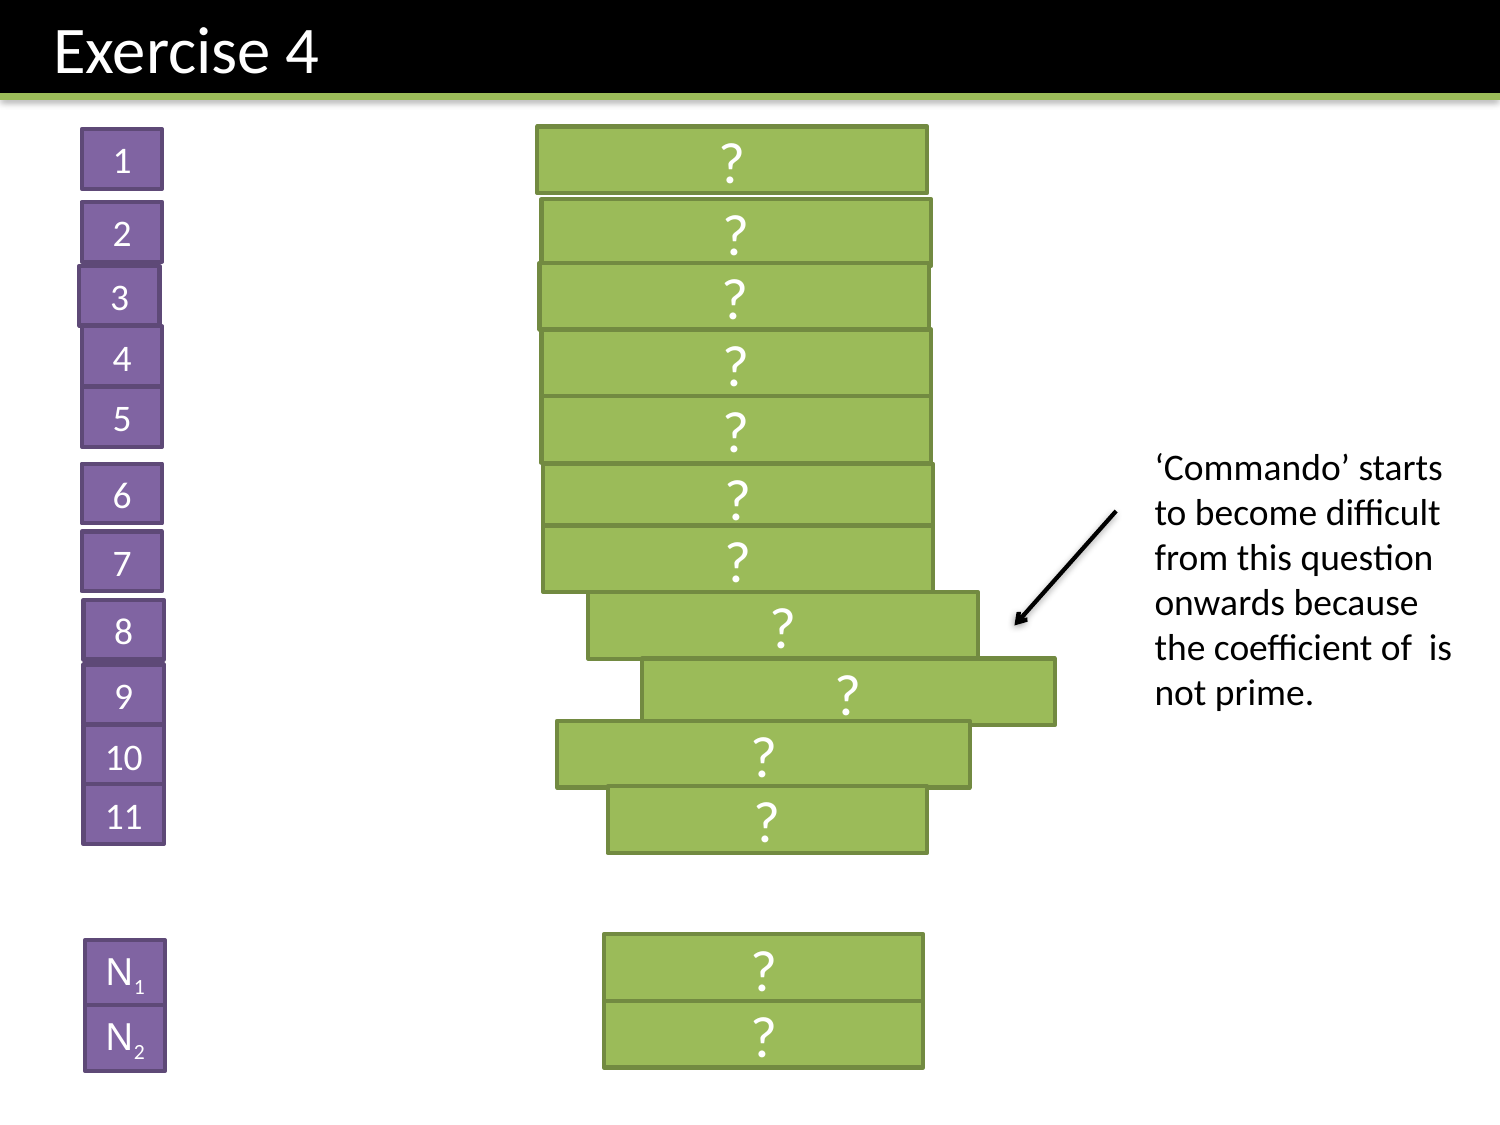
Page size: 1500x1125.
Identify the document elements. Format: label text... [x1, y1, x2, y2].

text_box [0, 0, 1500, 99]
text_box ? [541, 523, 935, 594]
text_box ? [539, 394, 933, 465]
text_box 9 [81, 662, 166, 723]
text_box ? [539, 197, 933, 268]
text_box ? [539, 327, 933, 394]
text_box N1 [83, 938, 167, 1003]
text_box ? [640, 656, 1057, 727]
text_box 7 [80, 529, 164, 593]
text_box 3 [77, 264, 162, 328]
text_box N2 [83, 1003, 167, 1073]
text_box ? [586, 590, 980, 661]
text_box 1 [80, 127, 164, 191]
text_box ? [535, 124, 929, 195]
text_box 8 [81, 598, 166, 662]
text_box 5 [80, 385, 164, 449]
text_box 4 [80, 324, 164, 385]
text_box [1014, 510, 1117, 626]
text_box ? [602, 999, 925, 1070]
text_box 11 [81, 782, 166, 846]
text_box ? [541, 462, 935, 523]
text_box ? [606, 784, 929, 855]
text_box ? [602, 932, 925, 999]
text_box ? [555, 719, 972, 790]
text_box 10 [81, 723, 166, 782]
text_box 2 [80, 200, 164, 264]
text_box 6 [80, 462, 164, 525]
text_box ? [537, 261, 931, 332]
